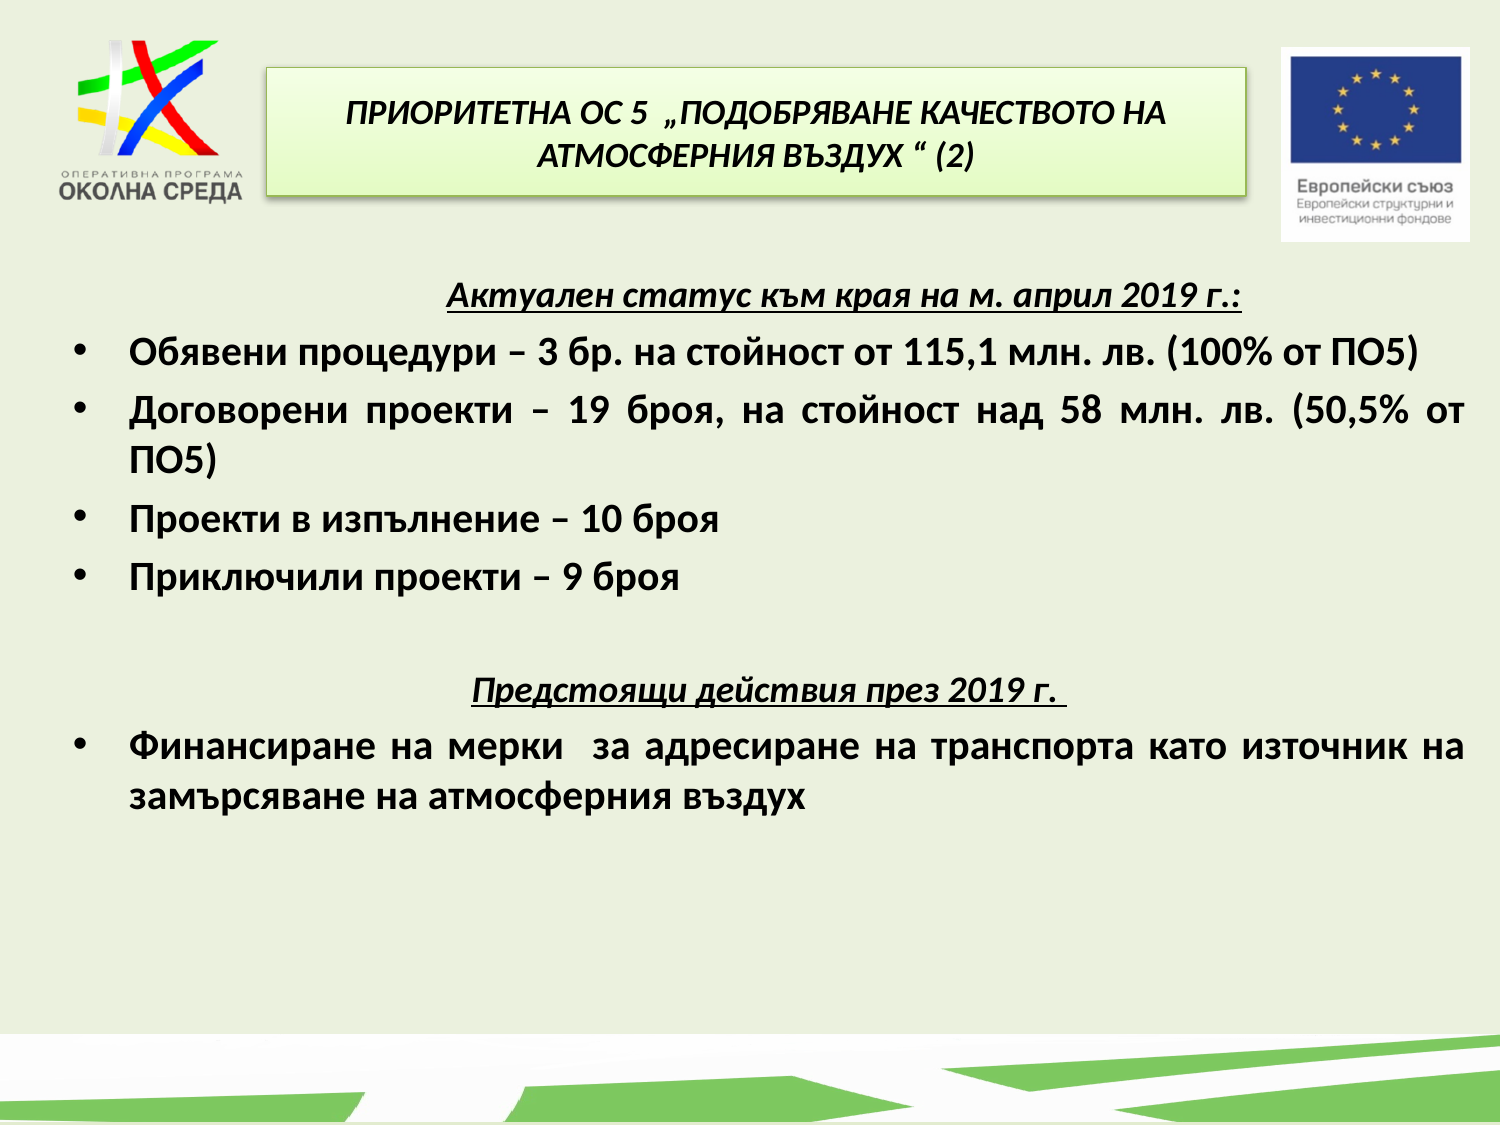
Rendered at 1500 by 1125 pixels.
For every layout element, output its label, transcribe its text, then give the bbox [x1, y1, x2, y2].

picture [1280, 47, 1470, 243]
text_box Актуален статус към края на м. април 2019 г.: Обявени процедури – 3 бр. на стойност от 115,1 млн. лв. (100% от ПО5) Договорени проекти – 19 броя, на стойност над 58 млн. лв. (50,5% от ПО5) Проекти в изпълнение – 10 броя Приключили проекти – 9 броя Предстоящи действия през 2019 г. Финансиране на мерки за адресиране на транспорта като източник на замърсяване на атмосферния въздух [58, 263, 1481, 931]
title ПРИОРИТЕТНА ОС 5 „ПОДОБРЯВАНЕ КАЧЕСТВОТО НА АТМОСФЕРНИЯ ВЪЗДУХ “ (2) [271, 67, 1247, 197]
picture [29, 18, 267, 218]
picture [0, 1034, 1500, 1122]
